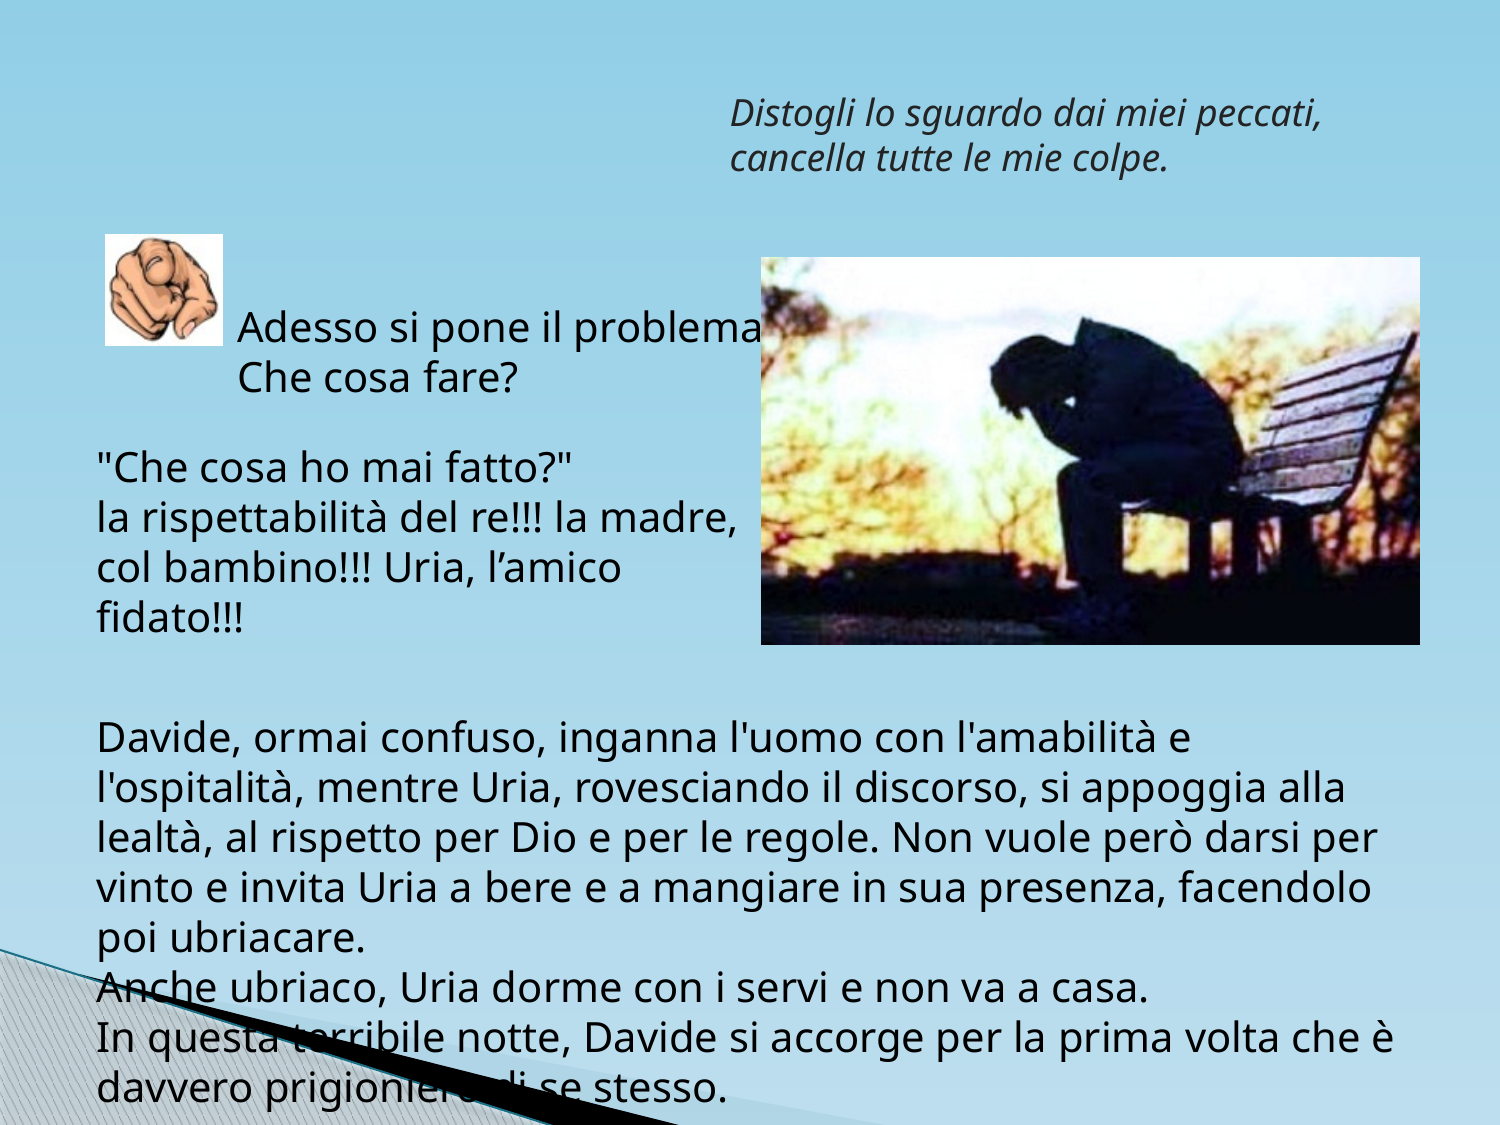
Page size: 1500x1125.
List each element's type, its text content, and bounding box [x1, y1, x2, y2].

picture [105, 234, 223, 347]
text_box Davide, ormai confuso, inganna l'uomo con l'amabilità e l'ospitalità, mentre Uria, rovesciando il discorso, si appoggia alla lealtà, al rispetto per Dio e per le regole. Non vuole però darsi per vinto e invita Uria a bere e a mangiare in sua presenza, facendolo poi ubriacare. Anche ubriaco, Uria dorme con i servi e non va a casa. In questa terribile notte, Davide si accorge per la prima volta che è davvero prigioniero di se stesso. [81, 703, 1418, 1118]
picture [761, 257, 1420, 645]
text_box "Che cosa ho mai fatto?" la rispettabilità del re!!! la madre, col bambino!!! Uria, l’amico fidato!!! [81, 433, 756, 649]
text_box Distogli lo sguardo dai miei peccati, cancella tutte le mie colpe. [714, 81, 1430, 232]
text_box Adesso si pone il problema: Che cosa fare? [222, 292, 755, 408]
